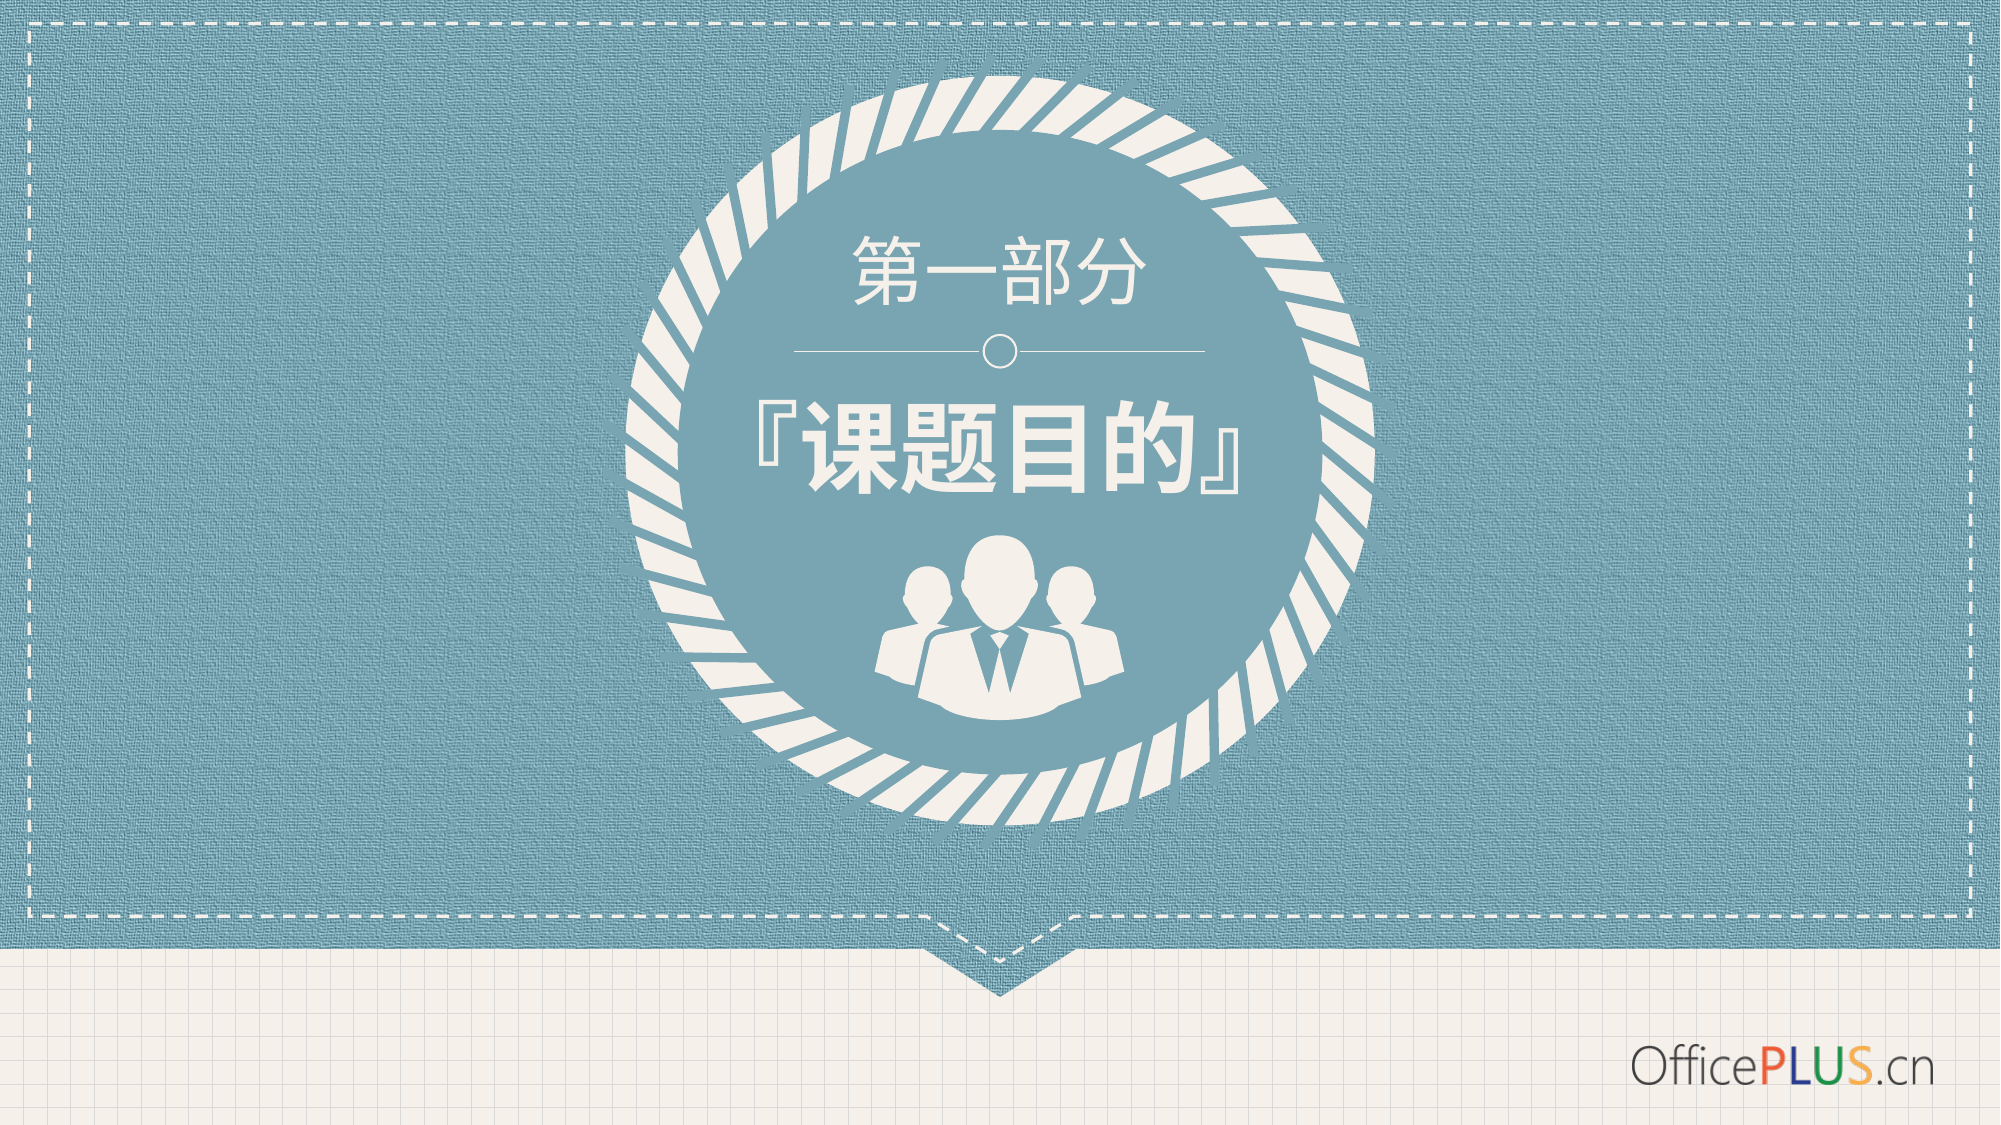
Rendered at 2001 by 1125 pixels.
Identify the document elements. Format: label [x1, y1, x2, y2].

text_box [604, 56, 1396, 848]
picture [1632, 1044, 1933, 1085]
picture [0, 0, 2000, 998]
